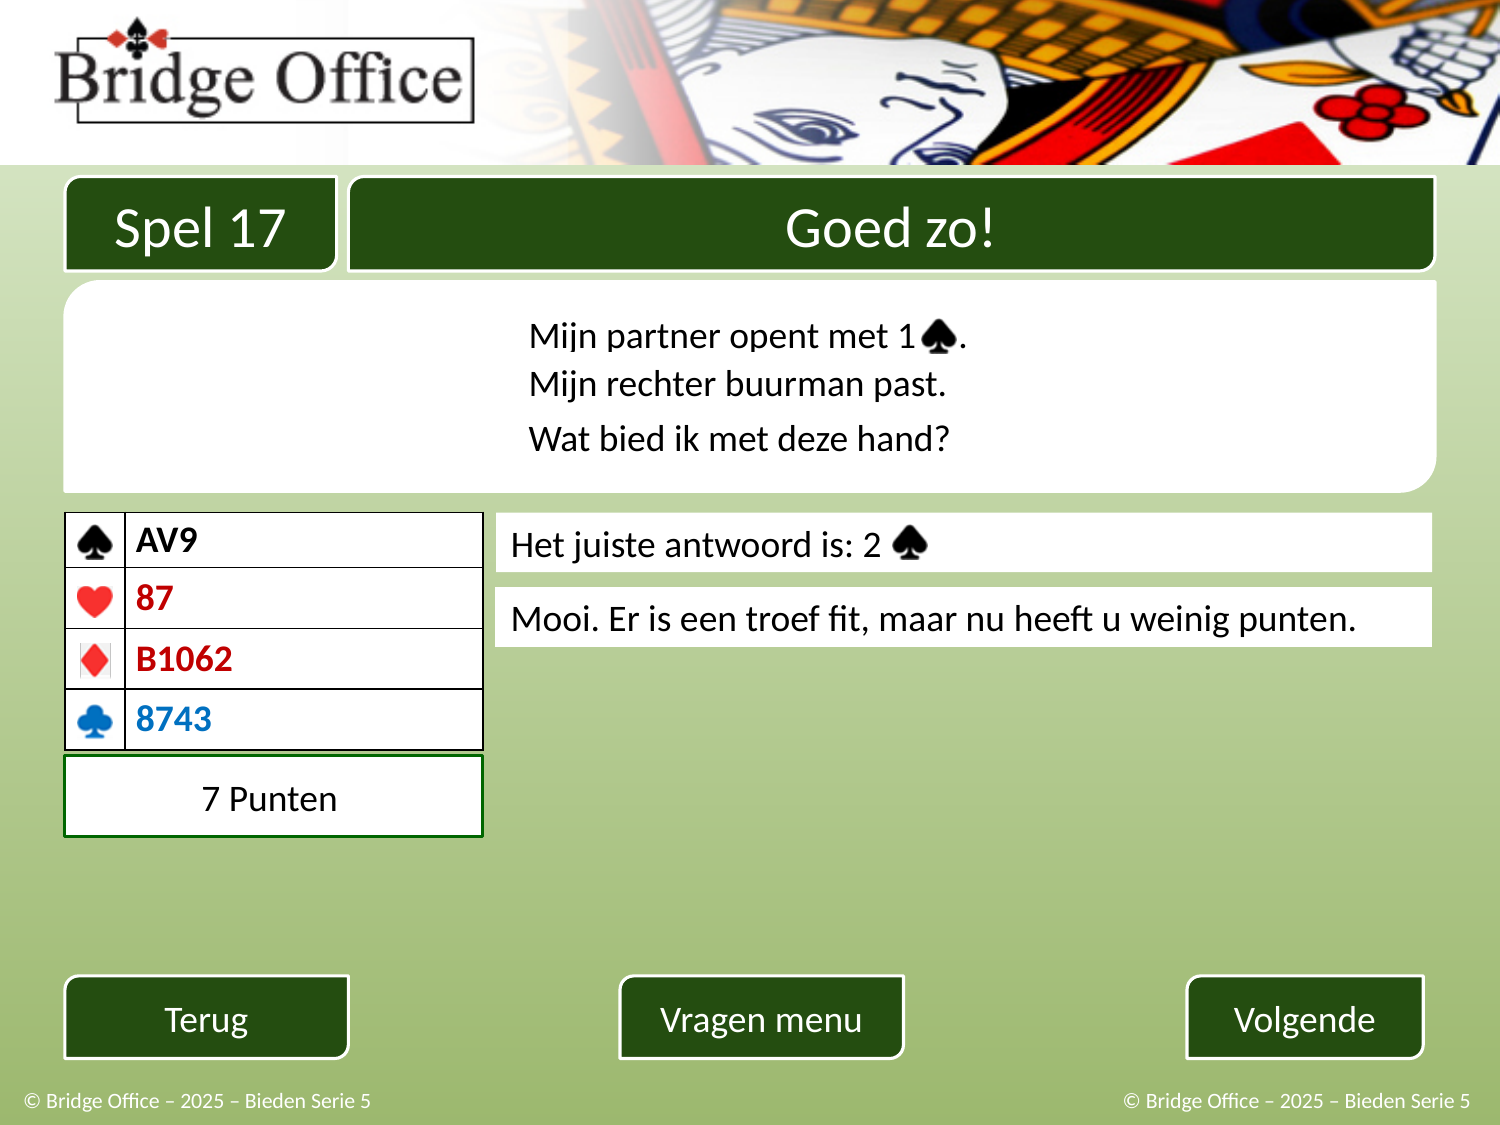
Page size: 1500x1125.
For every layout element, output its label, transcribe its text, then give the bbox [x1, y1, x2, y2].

text_box [63, 280, 1437, 493]
text_box Het juiste antwoord is: 2 [496, 512, 1433, 573]
text_box Wat bied ik met deze hand? [513, 406, 987, 467]
picture [77, 585, 114, 618]
table_header AV9 [126, 513, 482, 567]
picture [77, 703, 114, 740]
text_box Vragen menu [618, 974, 906, 1061]
picture [892, 524, 928, 561]
picture [77, 524, 114, 561]
table_cell 8743 [126, 690, 482, 749]
text_box Terug [63, 974, 350, 1061]
table_cell [66, 568, 124, 628]
text_box Spel 17 [63, 179, 339, 273]
text_box 7 Punten [63, 754, 484, 838]
picture [77, 643, 114, 679]
text_box © Bridge Office – 2025 – Bieden Serie 5 [8, 1079, 393, 1121]
picture [0, 0, 1500, 166]
table_header [66, 513, 124, 567]
table_cell [66, 629, 124, 688]
text_box Mijn rechter buurman past. [513, 352, 987, 406]
text_box Mooi. Er is een troef fit, maar nu heeft u weinig punten. [495, 587, 1432, 647]
table_cell [66, 690, 124, 749]
text_box © Bridge Office – 2025 – Bieden Serie 5 [1107, 1079, 1500, 1121]
picture [920, 318, 957, 354]
table_cell B1062 [126, 629, 482, 688]
text_box Volgende [1185, 974, 1425, 1061]
table_cell 87 [126, 568, 482, 628]
text_box Mijn partner opent met 1 . [513, 303, 1022, 364]
text_box Goed zo! [346, 179, 1437, 273]
